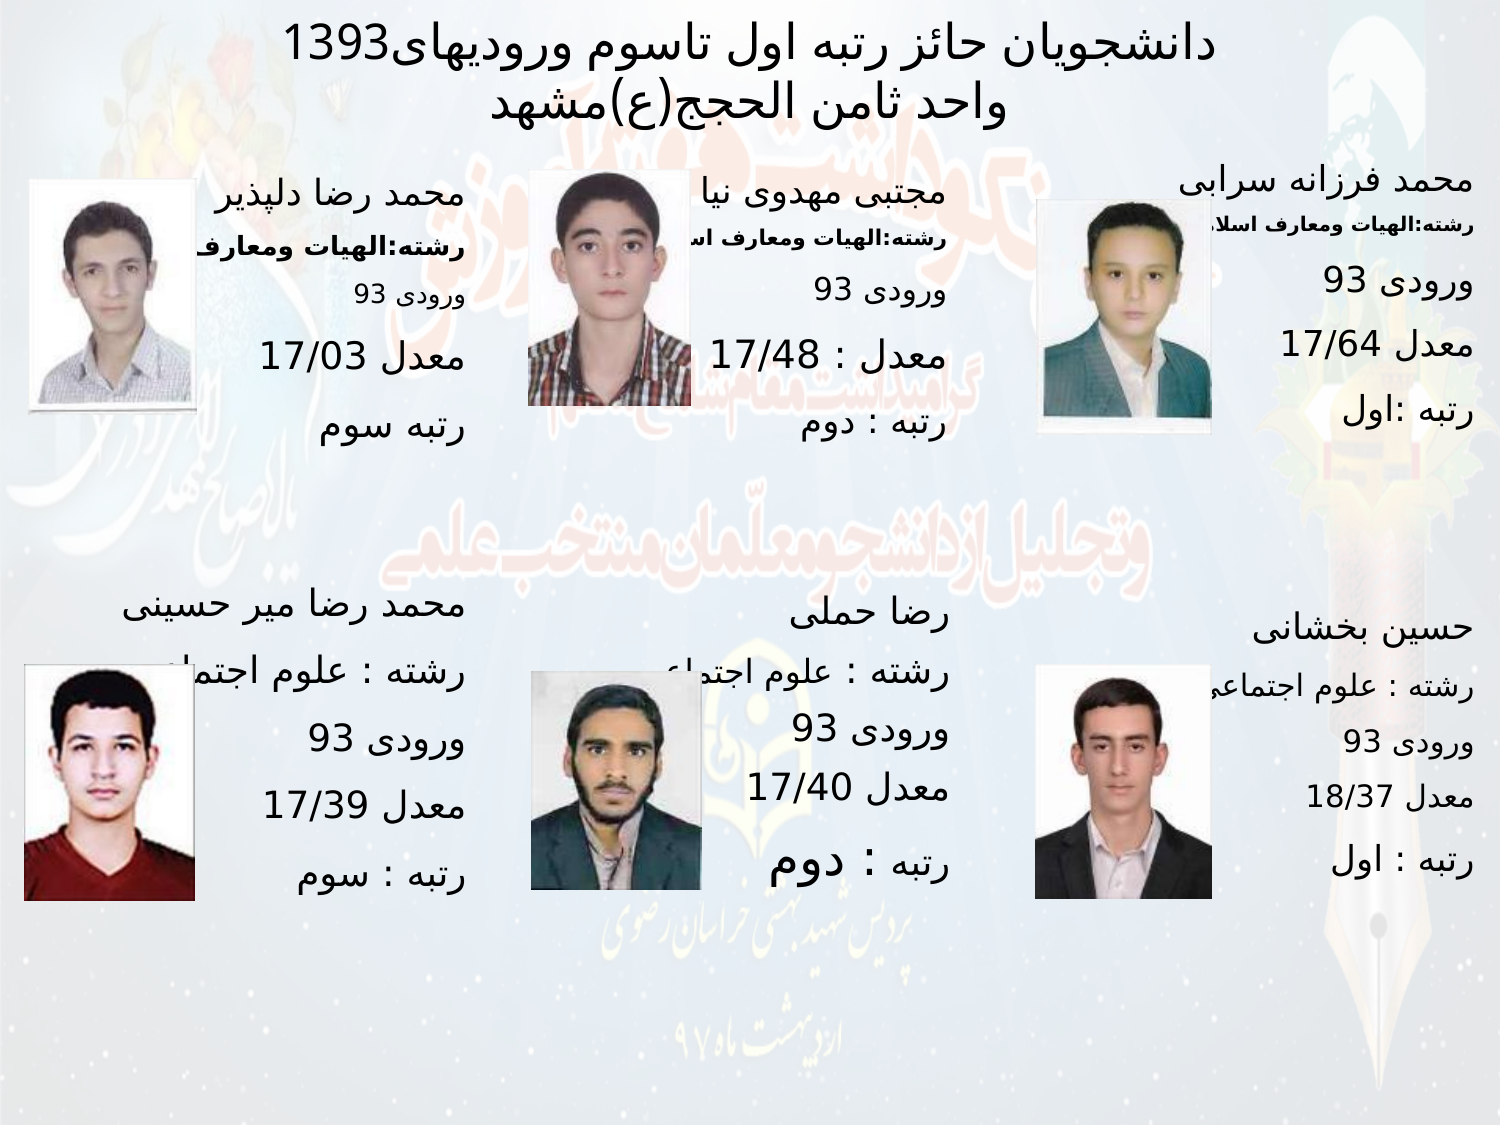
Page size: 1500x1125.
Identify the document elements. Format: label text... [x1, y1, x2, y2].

text_box رضا حملی رشته : علوم اجتماعی ورودی 93 معدل 17/40 رتبه : دوم [490, 573, 966, 886]
title دانشجویان حائز رتبه اول تاسوم ورودیهای1393 واحد ثامن الحجج(ع)مشهد [112, 1, 1388, 138]
picture [1034, 664, 1213, 900]
text_box محمد فرزانه سرابی رشته:الهیات ومعارف اسلامی ورودی 93 معدل 17/64 رتبه :اول [1014, 124, 1490, 438]
picture [1036, 198, 1213, 436]
text_box مجتبی مهدوی نیا رشته:الهیات ومعارف اسلامی ورودی 93 معدل : 17/48 رتبه : دوم [487, 137, 963, 450]
text_box محمد رضا میر حسینی رشته : علوم اجتماعی ورودی 93 معدل 17/39 رتبه : سوم [6, 585, 482, 875]
picture [527, 169, 691, 406]
picture [27, 178, 198, 415]
text_box محمد رضا دلپذیر رشته:الهیات ومعارف اسلامی ورودی 93 معدل 17/03 رتبه سوم [6, 140, 482, 453]
picture [530, 671, 702, 890]
text_box حسین بخشانی رشته : علوم اجتماعی ورودی 93 معدل 18/37 رتبه : اول [1014, 573, 1490, 886]
picture [24, 664, 196, 901]
